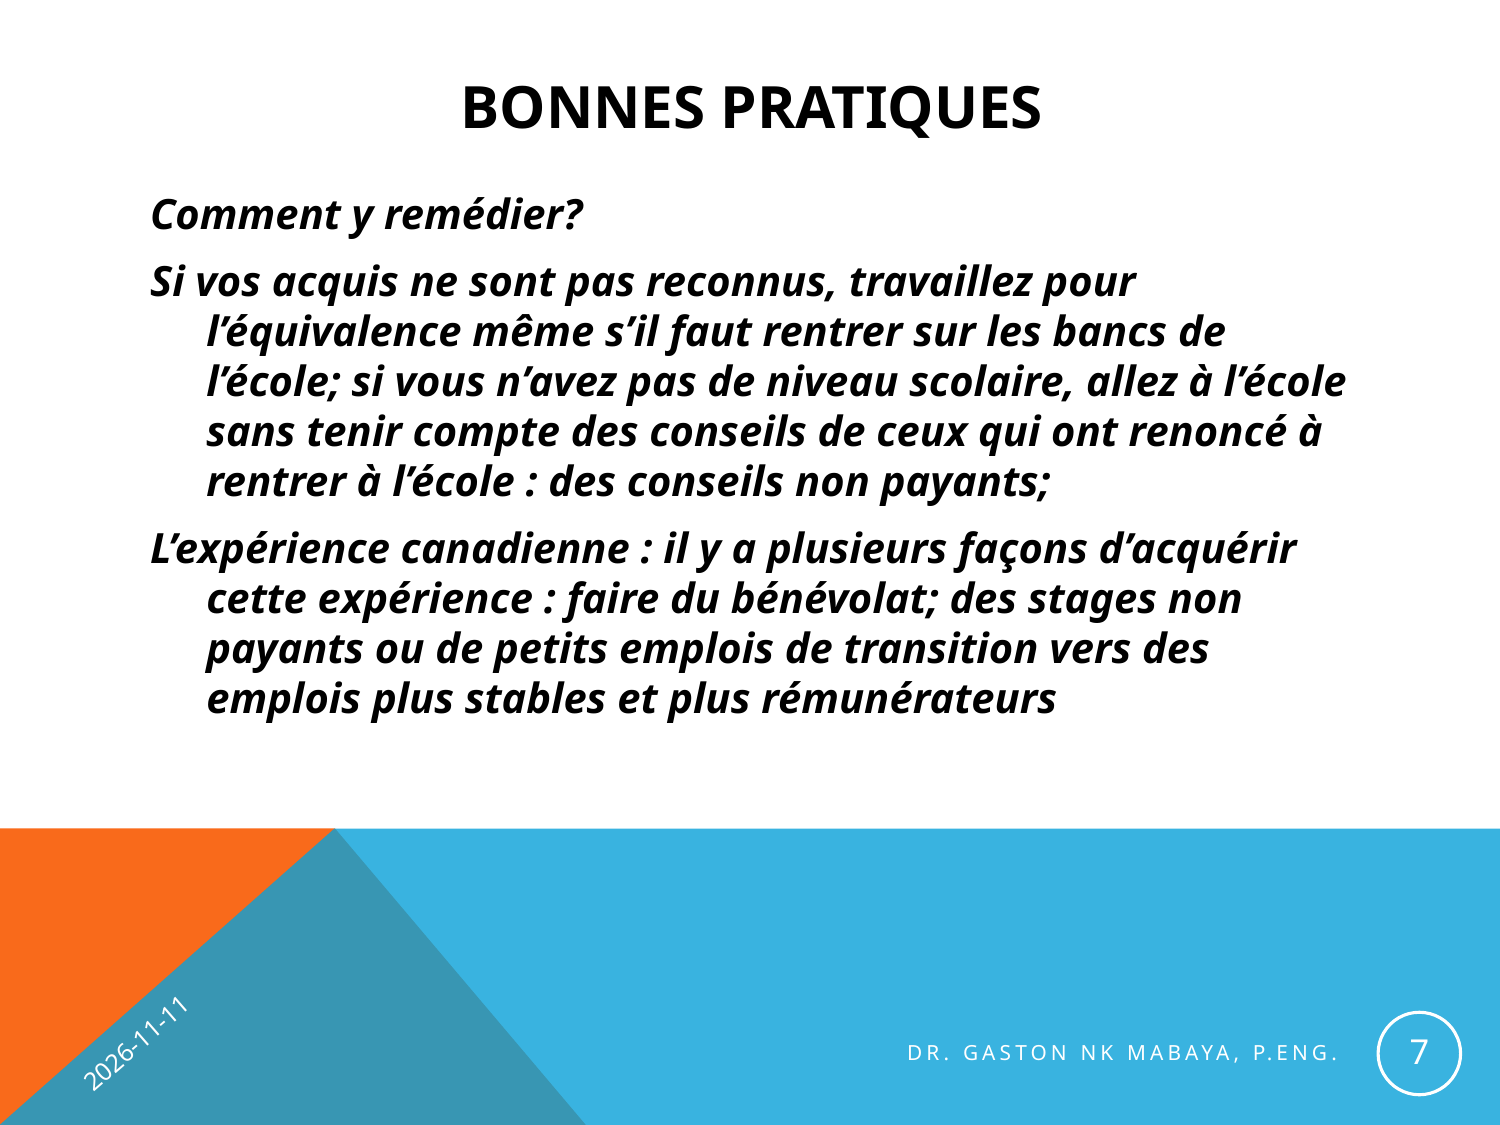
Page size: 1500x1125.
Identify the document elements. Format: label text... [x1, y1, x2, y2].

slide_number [65, 849, 357, 1109]
title Bonnes pratiques [135, 60, 1369, 150]
footer Dr. Gaston NK Mabaya, P.Eng. [577, 1031, 1352, 1076]
list Comment y remédier? Si vos acquis ne sont pas reconnus, travaillez pour l’équivalence même s’il faut rentrer sur les bancs de l’école; si vous n’avez pas de niveau scolaire, allez à l’école sans tenir compte des conseils de ceux qui ont renoncé à rentrer à l’école : des conseils non payants; L’expérience canadienne : il y a plusieurs façons d’acquérir cette expérience : faire du bénévolat; des stages non payants ou de petits emplois de transition vers des emplois plus stables et plus rémunérateurs [135, 180, 1369, 768]
slide_number 7 [1376, 1010, 1463, 1097]
